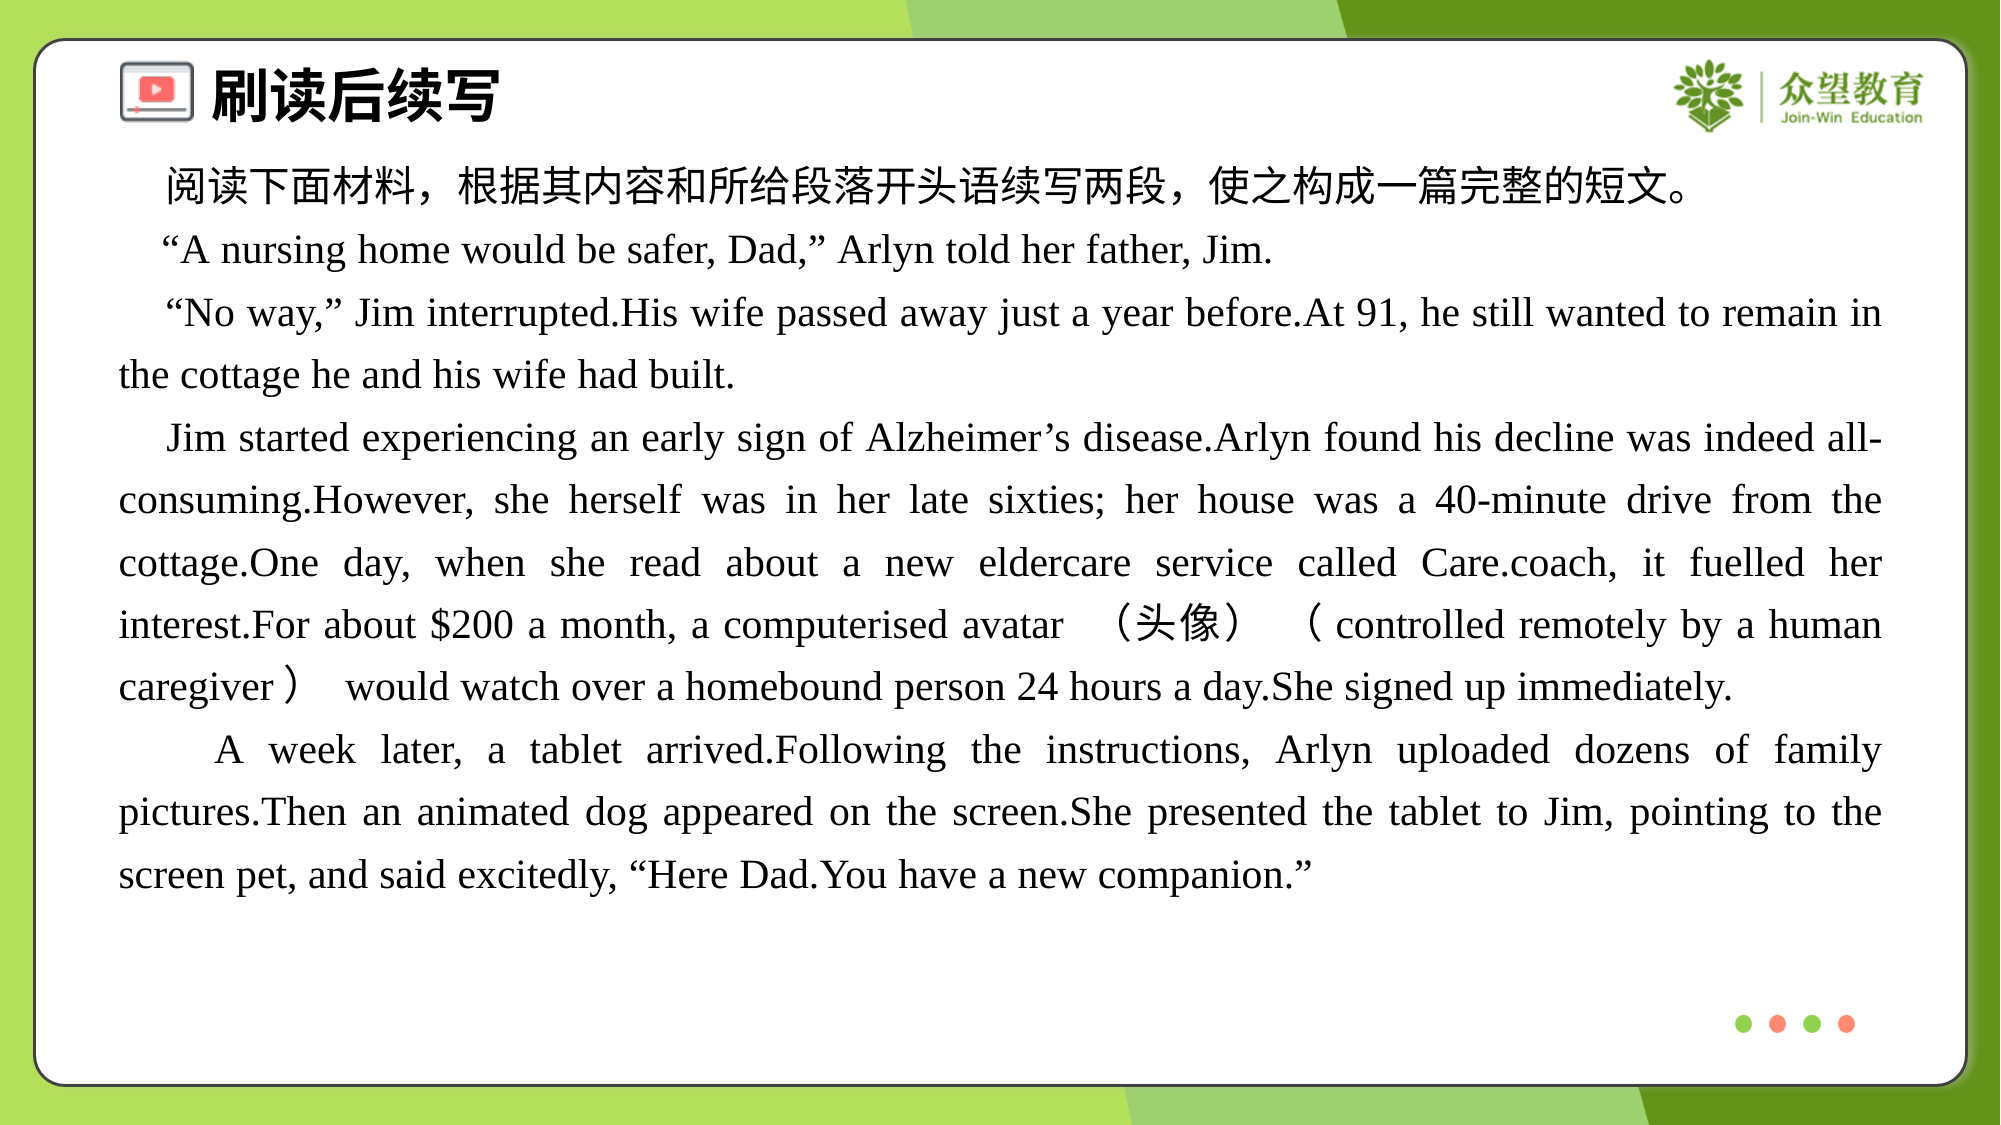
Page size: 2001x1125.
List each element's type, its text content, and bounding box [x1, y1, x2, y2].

text_box 阅读下面材料，根据其内容和所给段落开头语续写两段，使之构成一篇完整的短文。 “A nursing home would be safer, Dad,” Arlyn told her father, Jim. “No way,” Jim interrupted.His wife passed away just a year before.At 91, he still wanted to remain in the cottage he and his wife had built. Jim started experiencing an early sign of Alzheimer’s disease.Arlyn found his decline was indeed all-consuming.However, she herself was in her late sixties; her house was a 40-minute drive from the cottage.One day, when she read about a new eldercare service called Care.coach, it fuelled her interest.For about $200 a month, a computerised avatar （头像） （controlled remotely by a human caregiver） would watch over a homebound person 24 hours a day.She signed up immediately. A week later, a tablet arrived.Following the instructions, Arlyn uploaded dozens of family pictures.Then an animated dog appeared on the screen.She presented the tablet to Jim, pointing to the screen pet, and said excitedly, “Here Dad.You have a new companion.” [118, 146, 1883, 960]
picture [0, 0, 2000, 1125]
